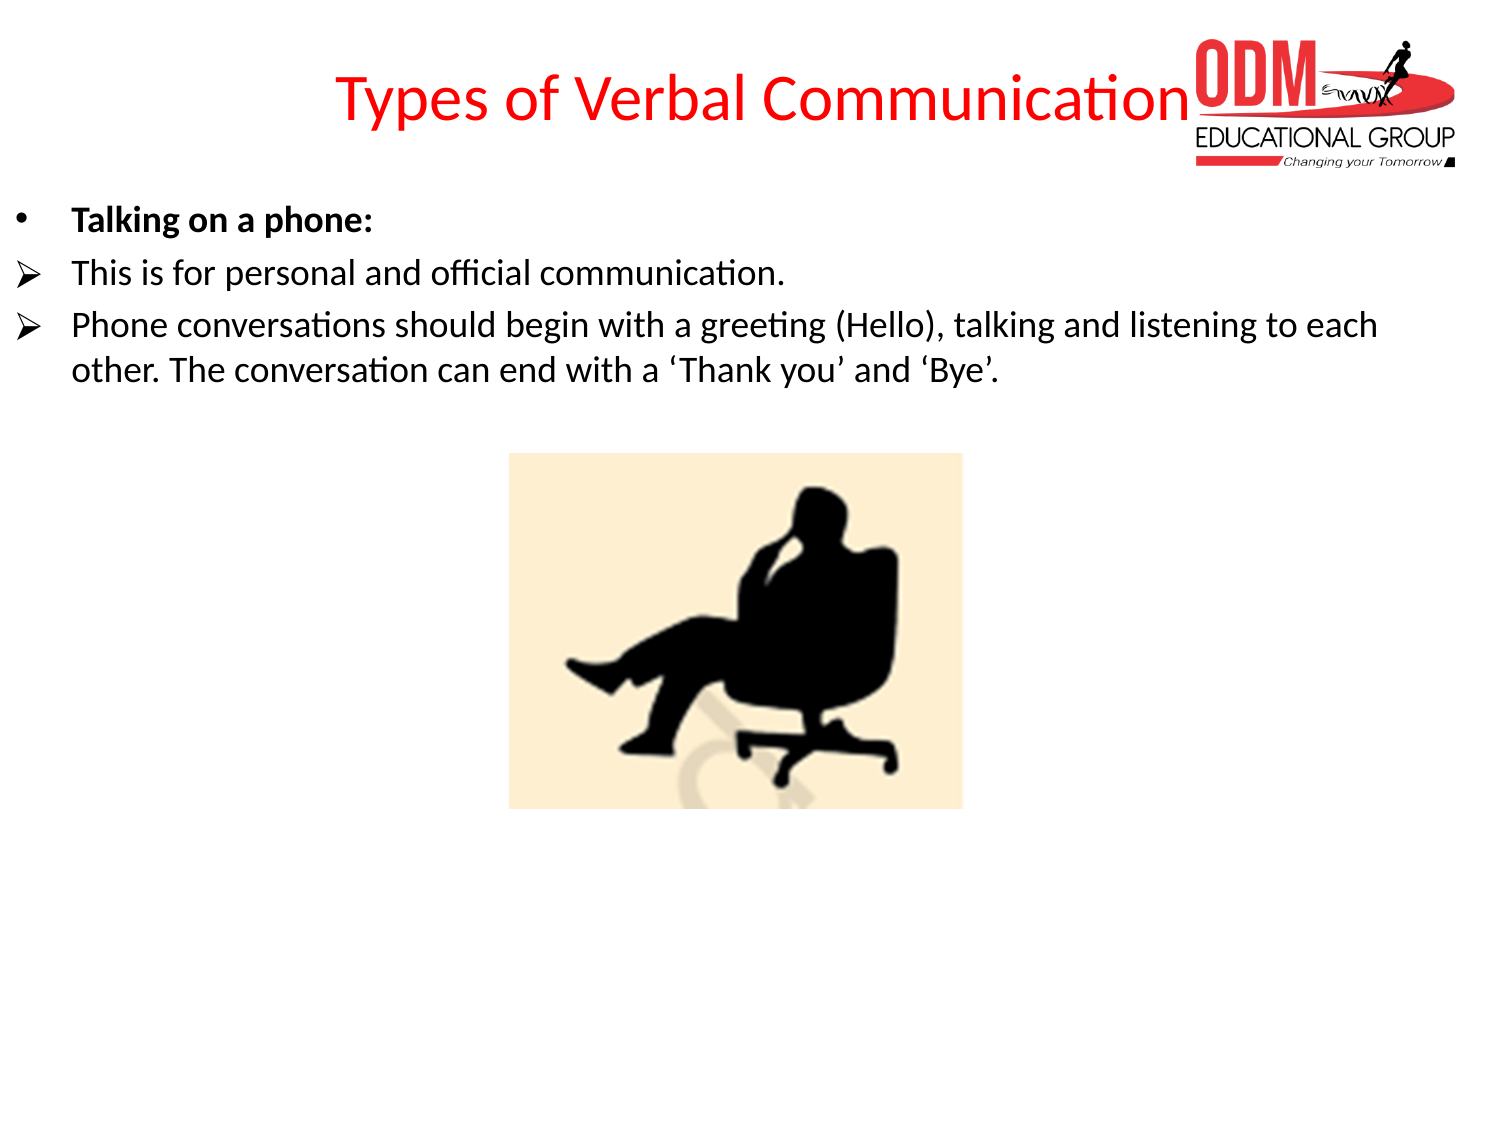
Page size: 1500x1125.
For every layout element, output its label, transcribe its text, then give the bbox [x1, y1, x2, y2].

picture [1195, 38, 1456, 168]
list Talking on a phone: This is for personal and official communication. Phone conversations should begin with a greeting (Hello), talking and listening to each other. The conversation can end with a ‘Thank you’ and ‘Bye’. [0, 187, 1483, 1098]
title Types of Verbal Communication [88, 0, 1439, 187]
picture [509, 453, 973, 810]
